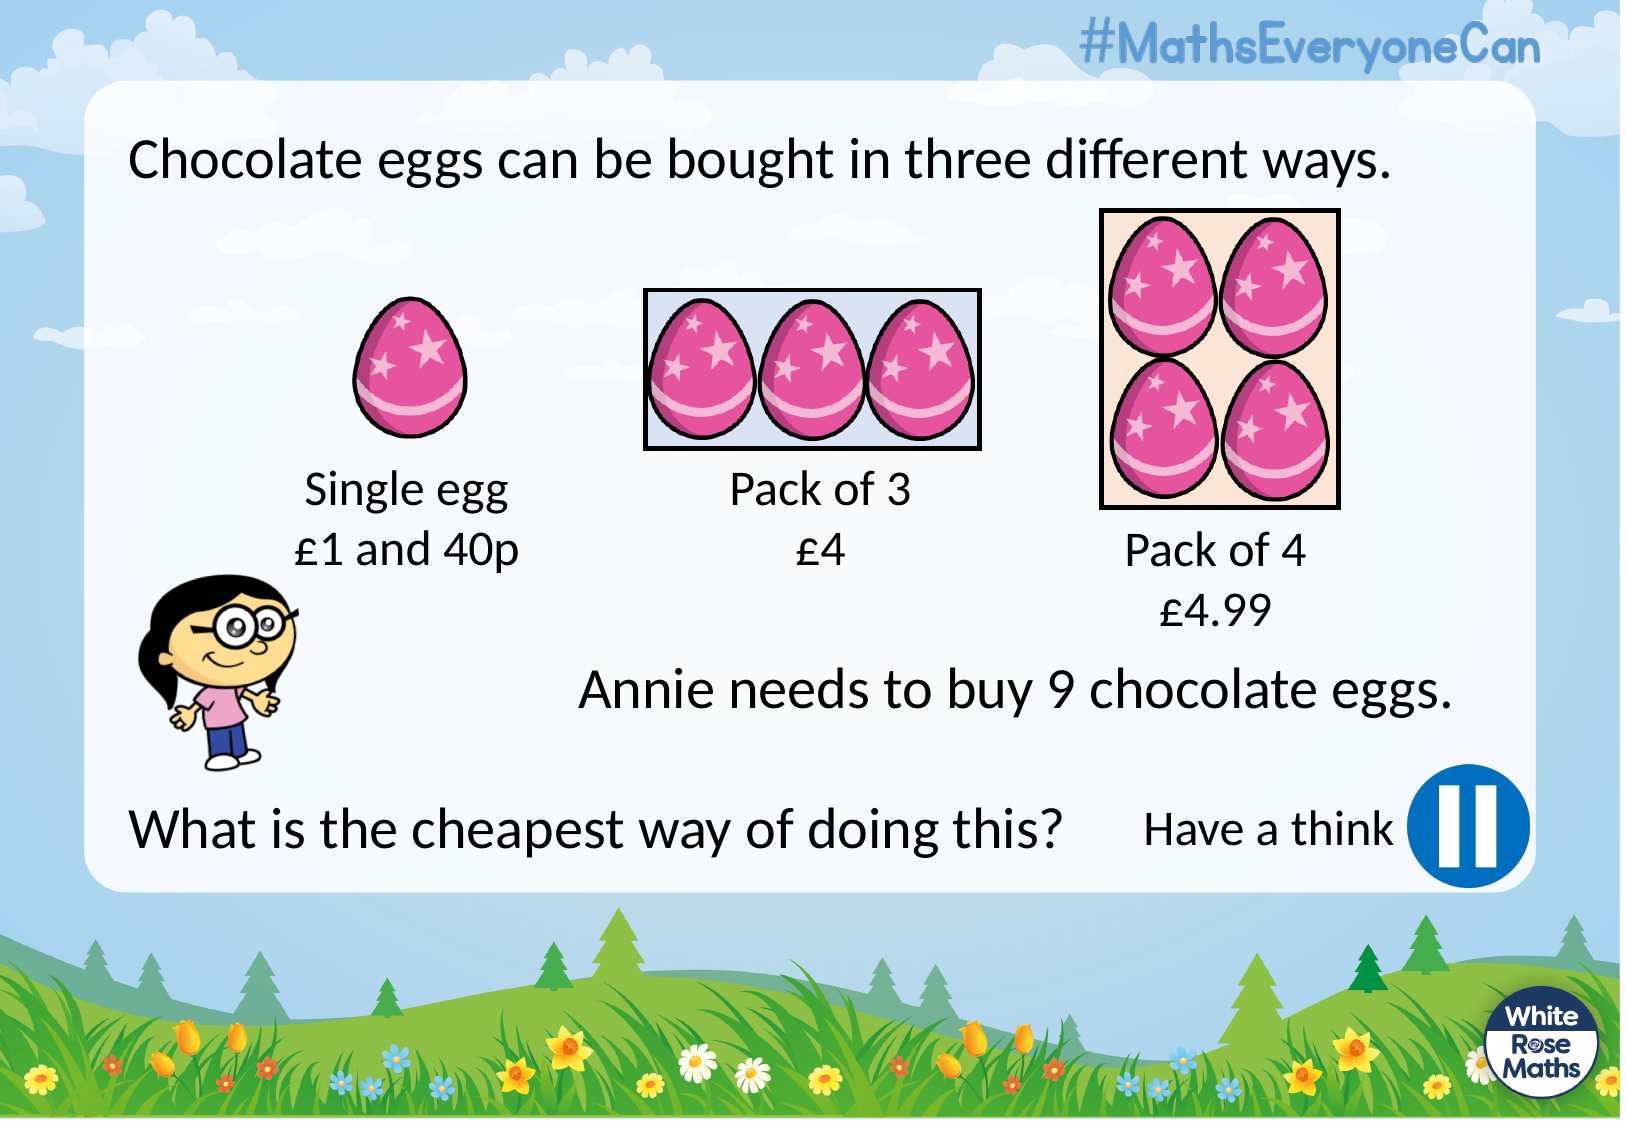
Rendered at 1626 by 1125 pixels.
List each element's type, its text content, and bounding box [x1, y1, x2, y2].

text_box Have a think [1128, 788, 1407, 863]
text_box Annie needs to buy 9 chocolate eggs. What is the cheapest way of doing this? [113, 642, 1544, 938]
text_box Chocolate eggs can be bought in three different ways. [113, 112, 1544, 338]
text_box Pack of 4 £4.99 [1073, 511, 1358, 644]
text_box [595, 290, 1021, 450]
text_box Single egg £1 and 40p [268, 448, 545, 583]
picture [0, 0, 1626, 1125]
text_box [1056, 208, 1374, 511]
text_box Pack of 3 £4 [663, 450, 977, 583]
